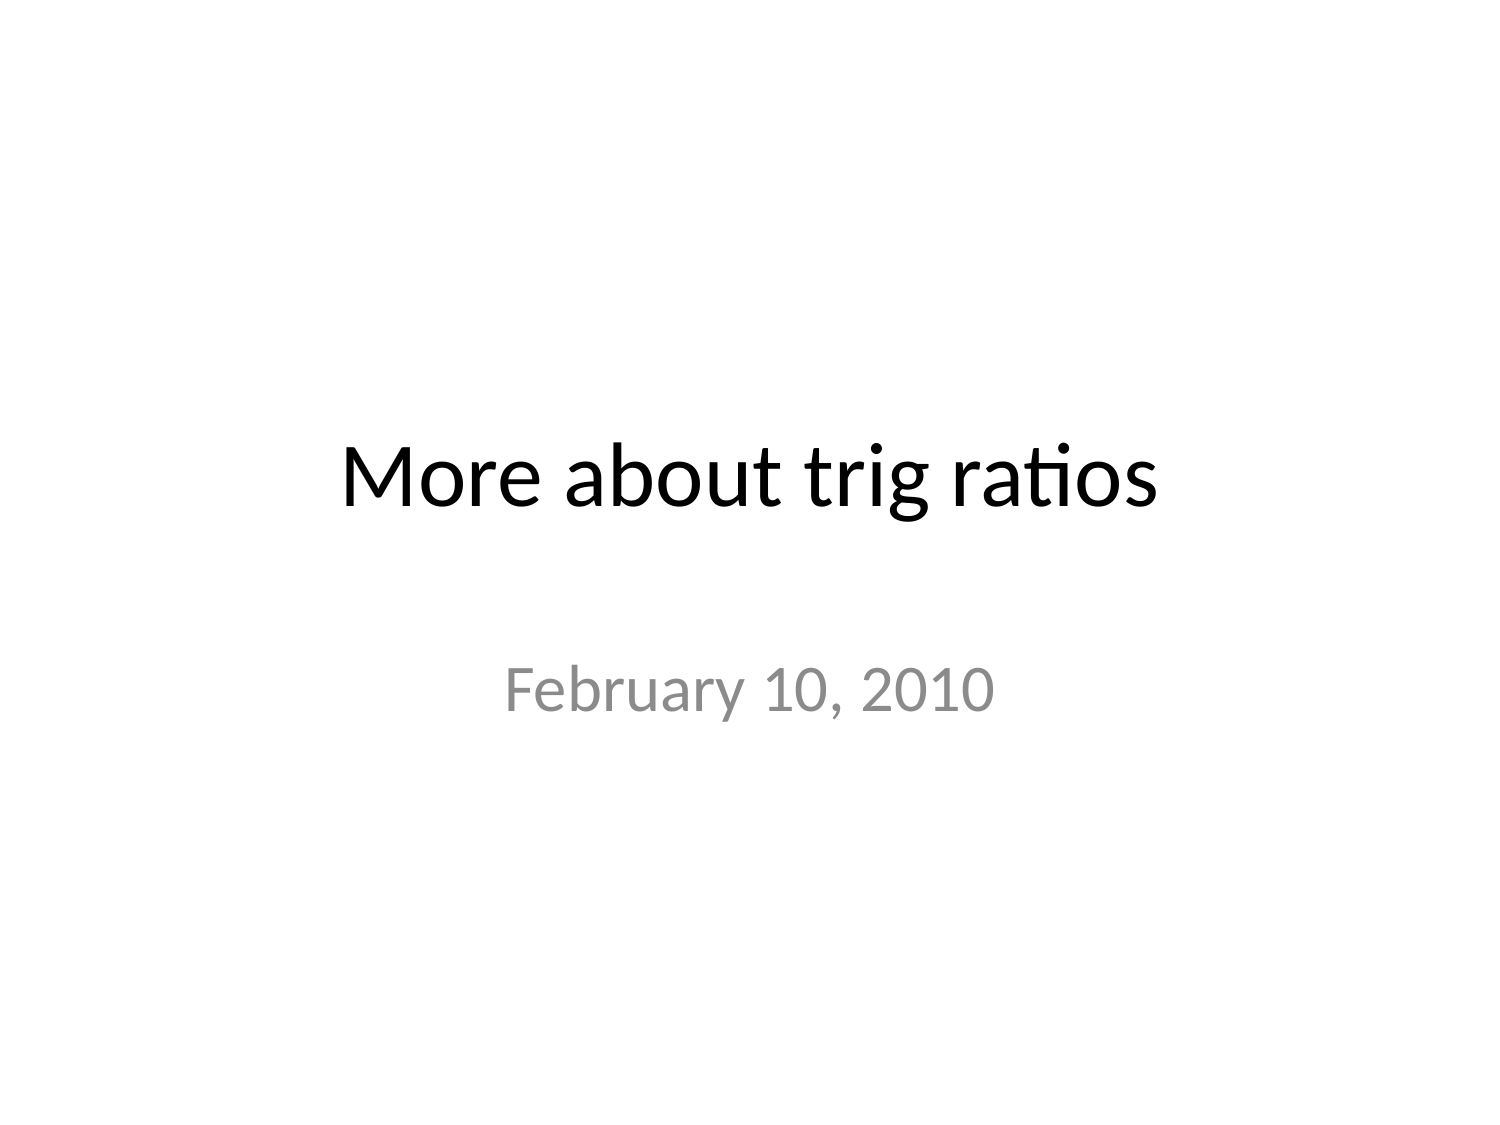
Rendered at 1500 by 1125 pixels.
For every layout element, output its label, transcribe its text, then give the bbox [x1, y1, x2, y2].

title More about trig ratios [112, 349, 1388, 591]
subtitle February 10, 2010 [225, 637, 1275, 925]
